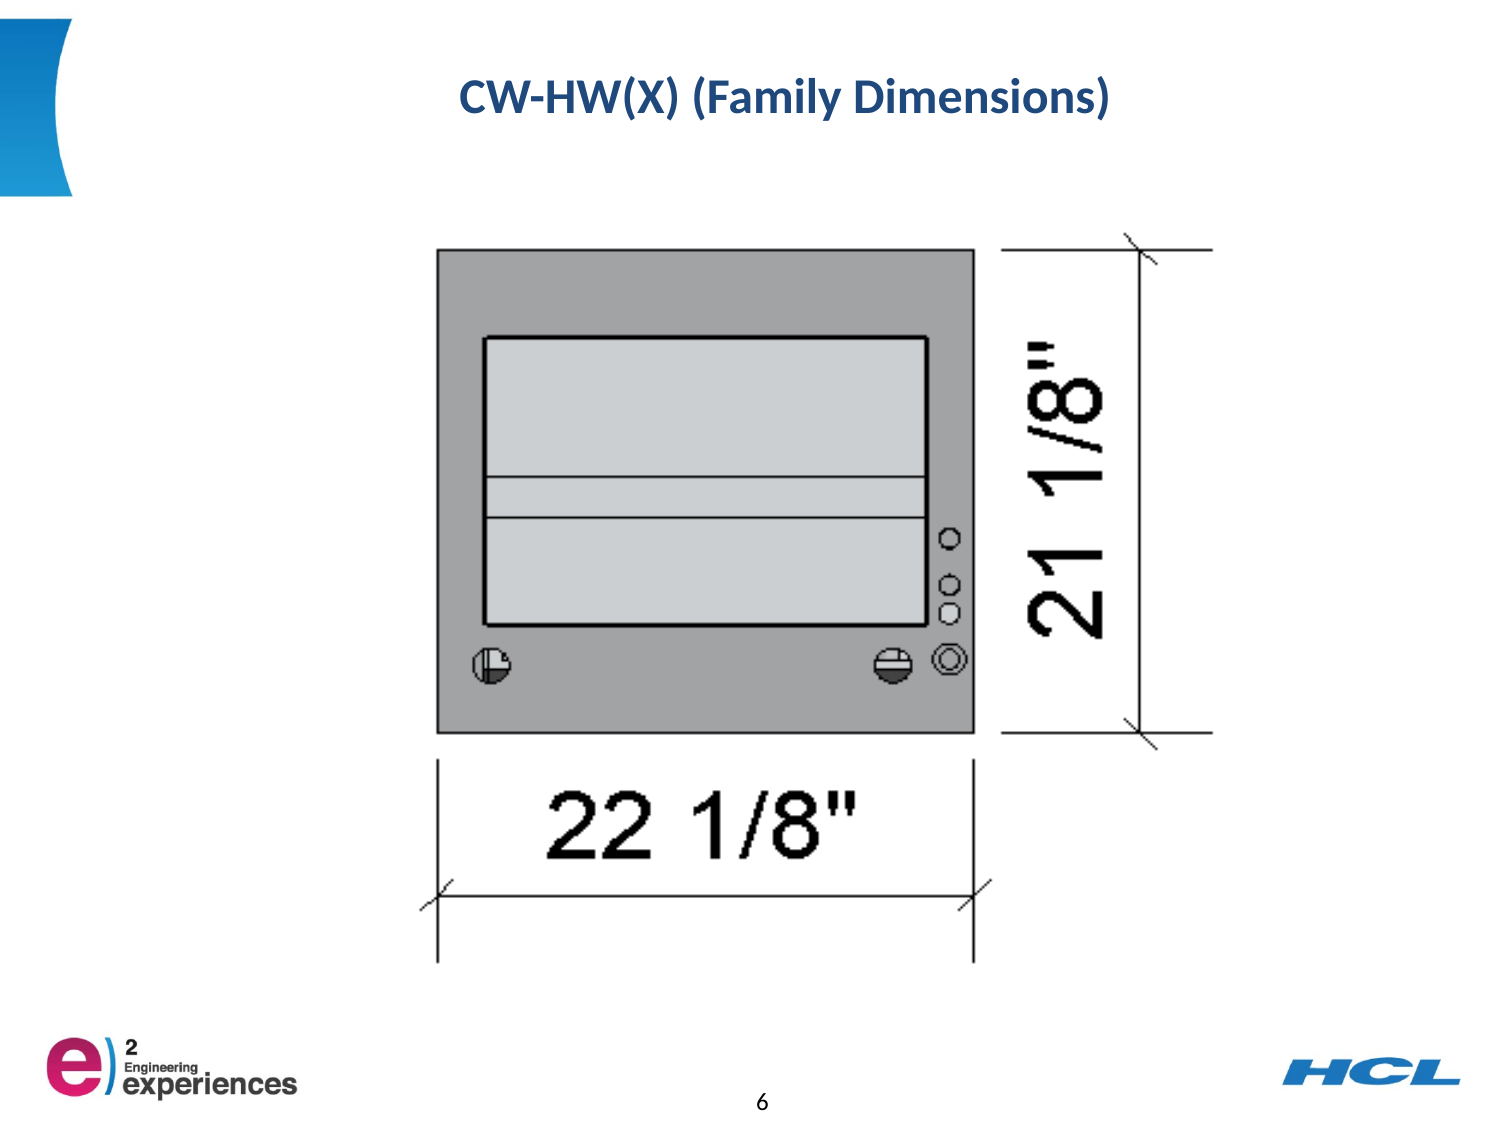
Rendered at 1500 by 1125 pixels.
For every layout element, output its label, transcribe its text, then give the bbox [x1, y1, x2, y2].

picture [0, 0, 1500, 1125]
title CW-HW(X) (Family Dimensions) [70, 0, 1500, 188]
